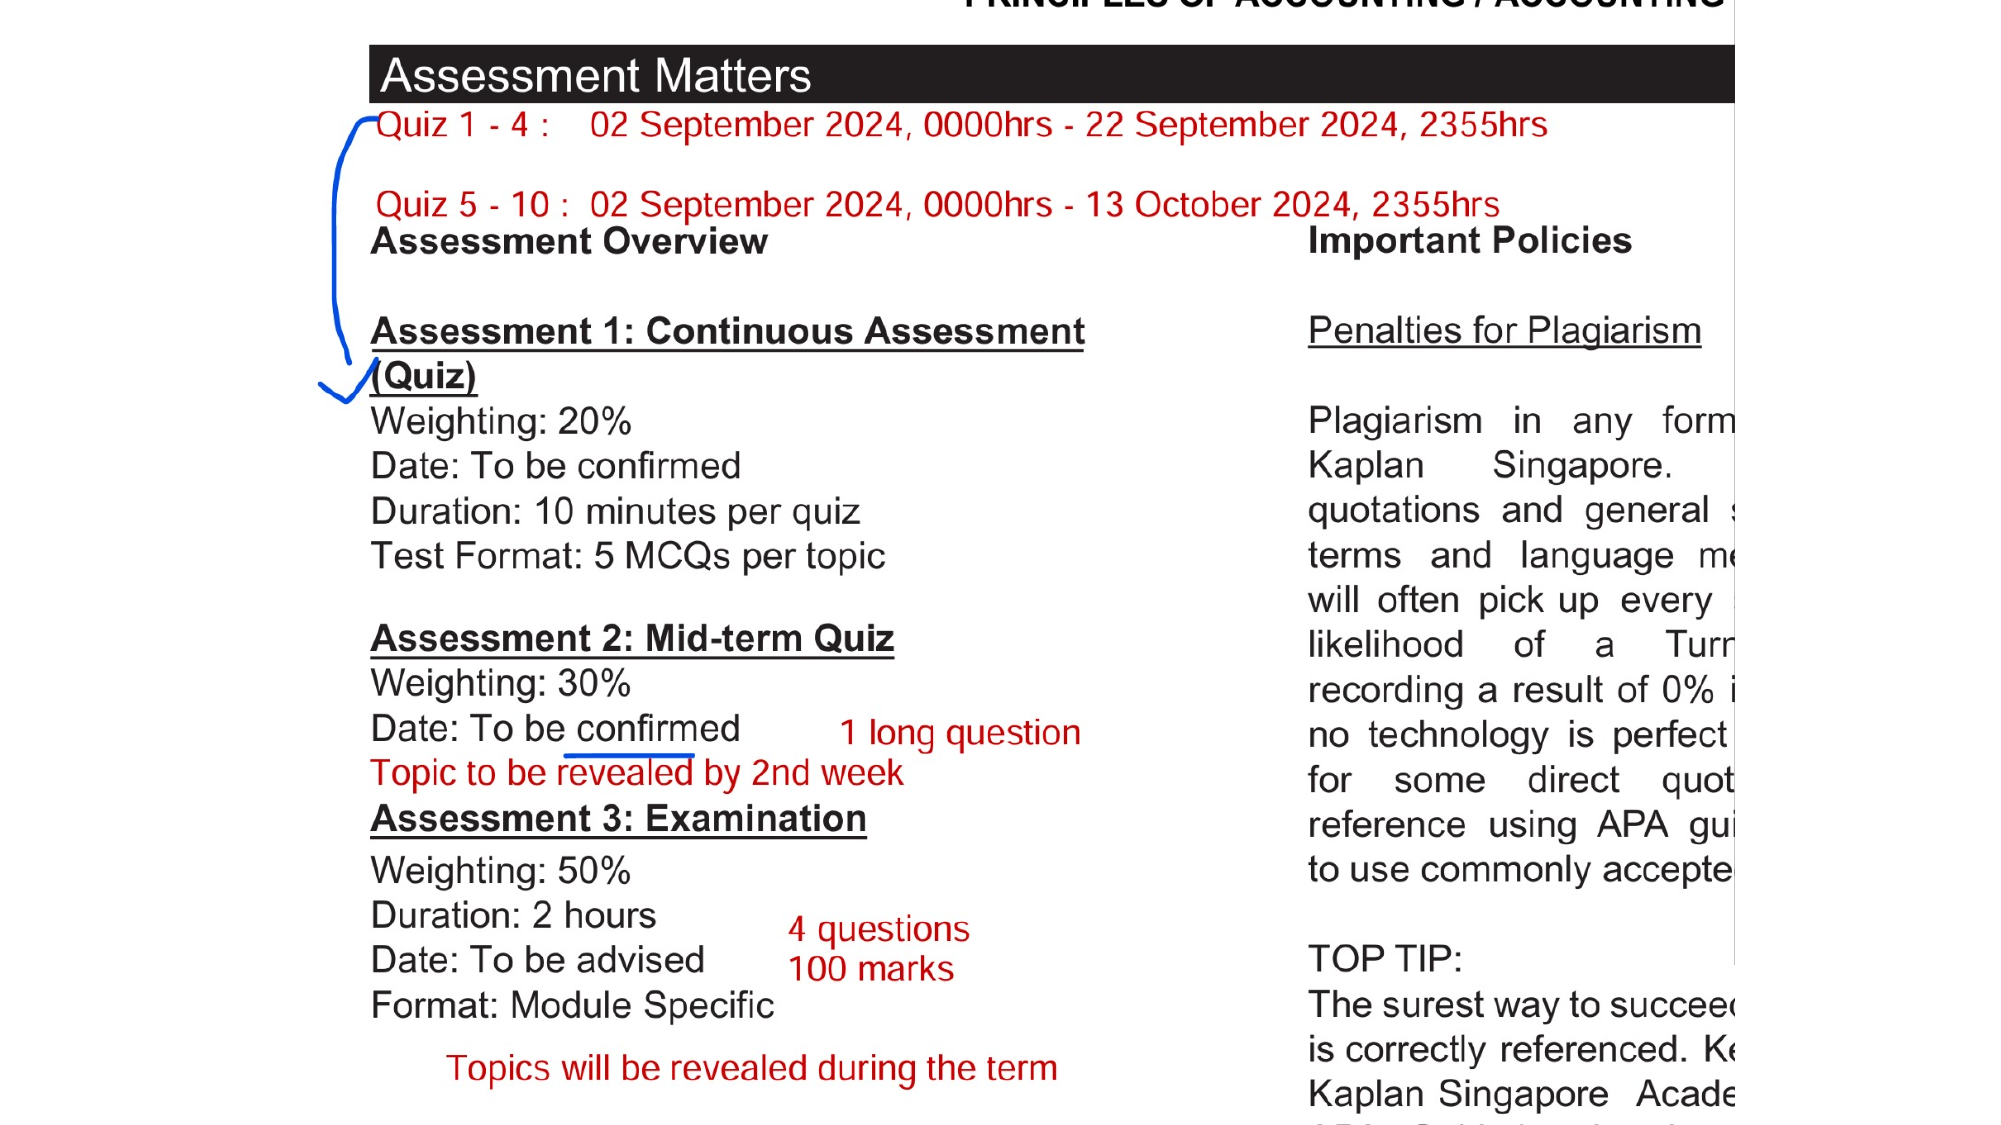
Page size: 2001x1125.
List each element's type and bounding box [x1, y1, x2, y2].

picture [265, 0, 1735, 1125]
